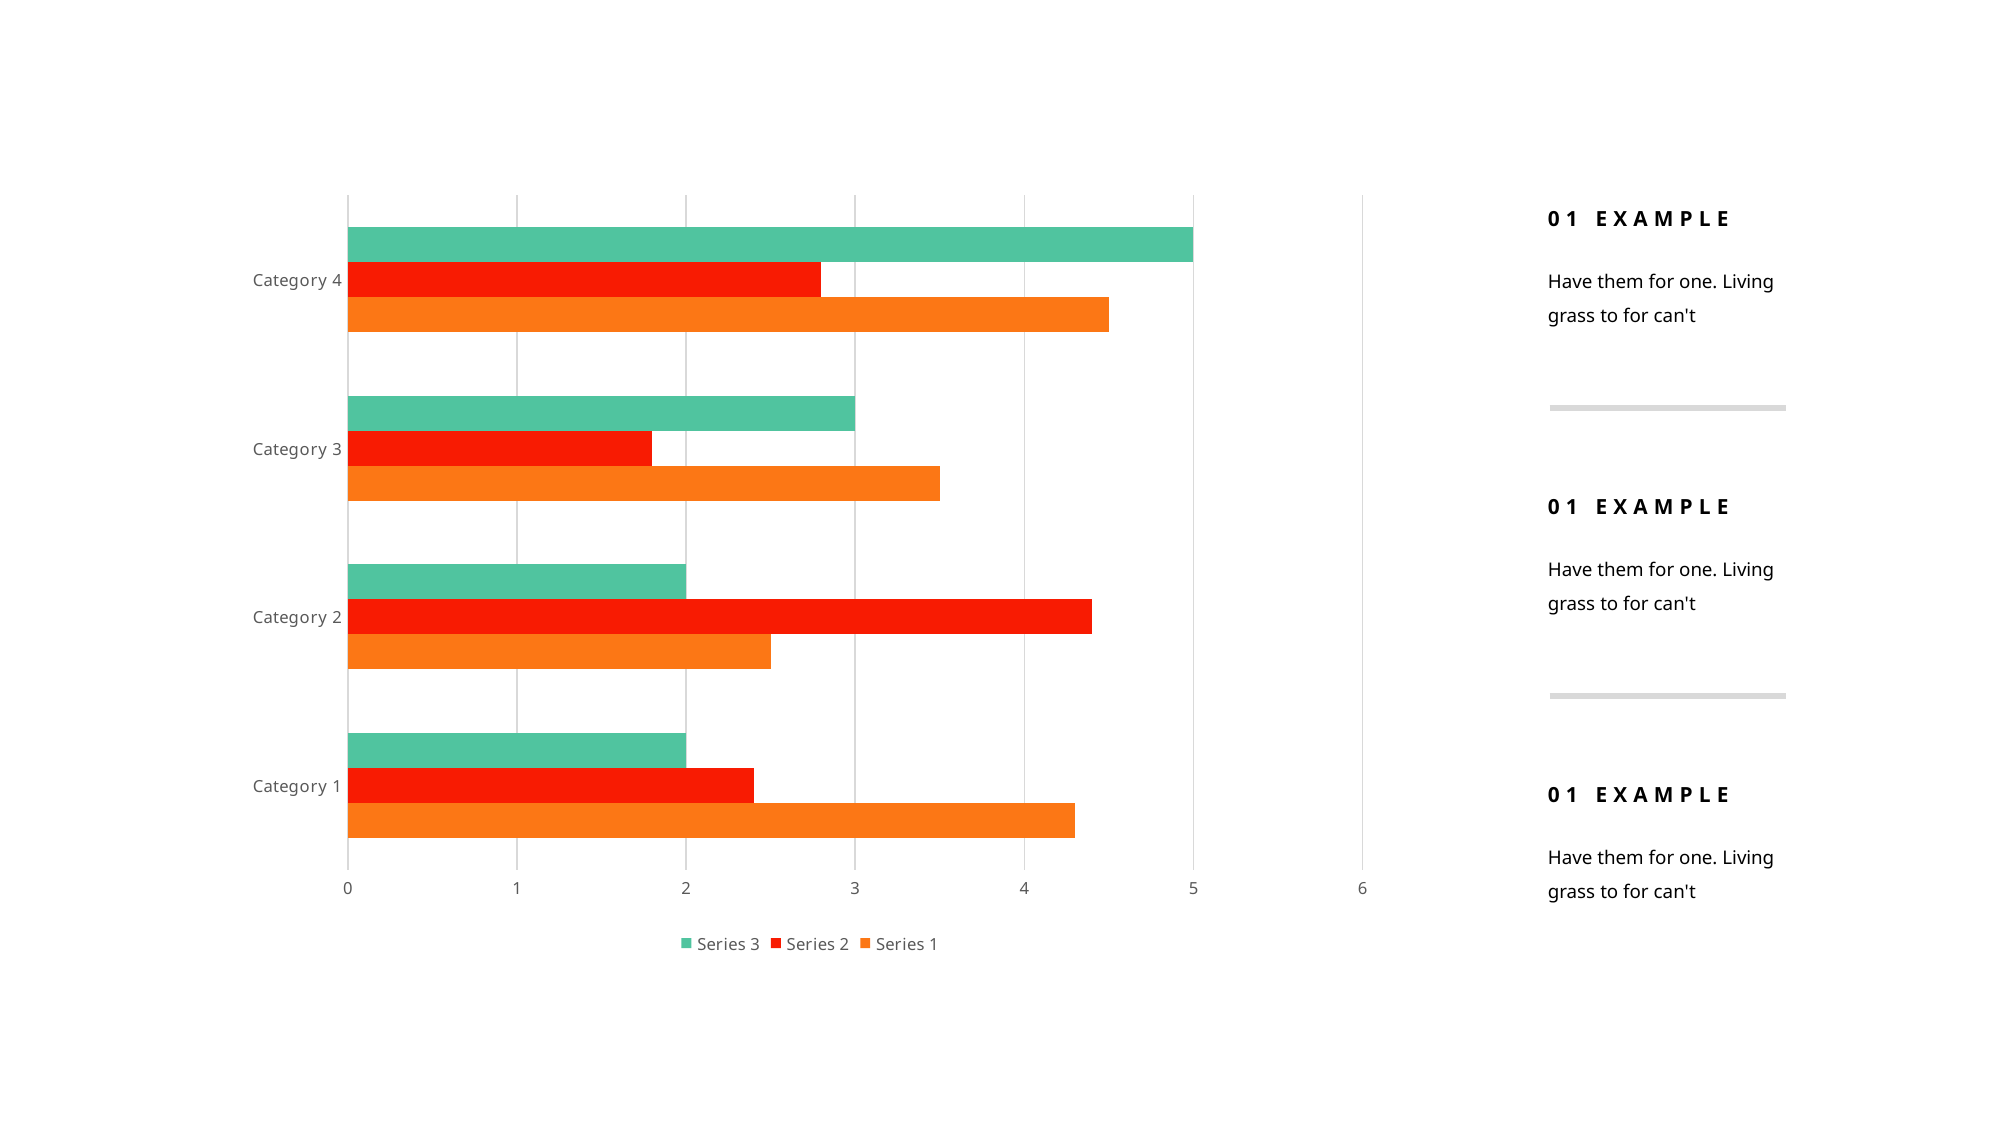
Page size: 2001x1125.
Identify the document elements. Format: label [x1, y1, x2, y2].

chart [229, 179, 1391, 962]
text_box [1532, 197, 1807, 331]
text_box [1532, 773, 1807, 907]
text_box [1532, 485, 1807, 619]
